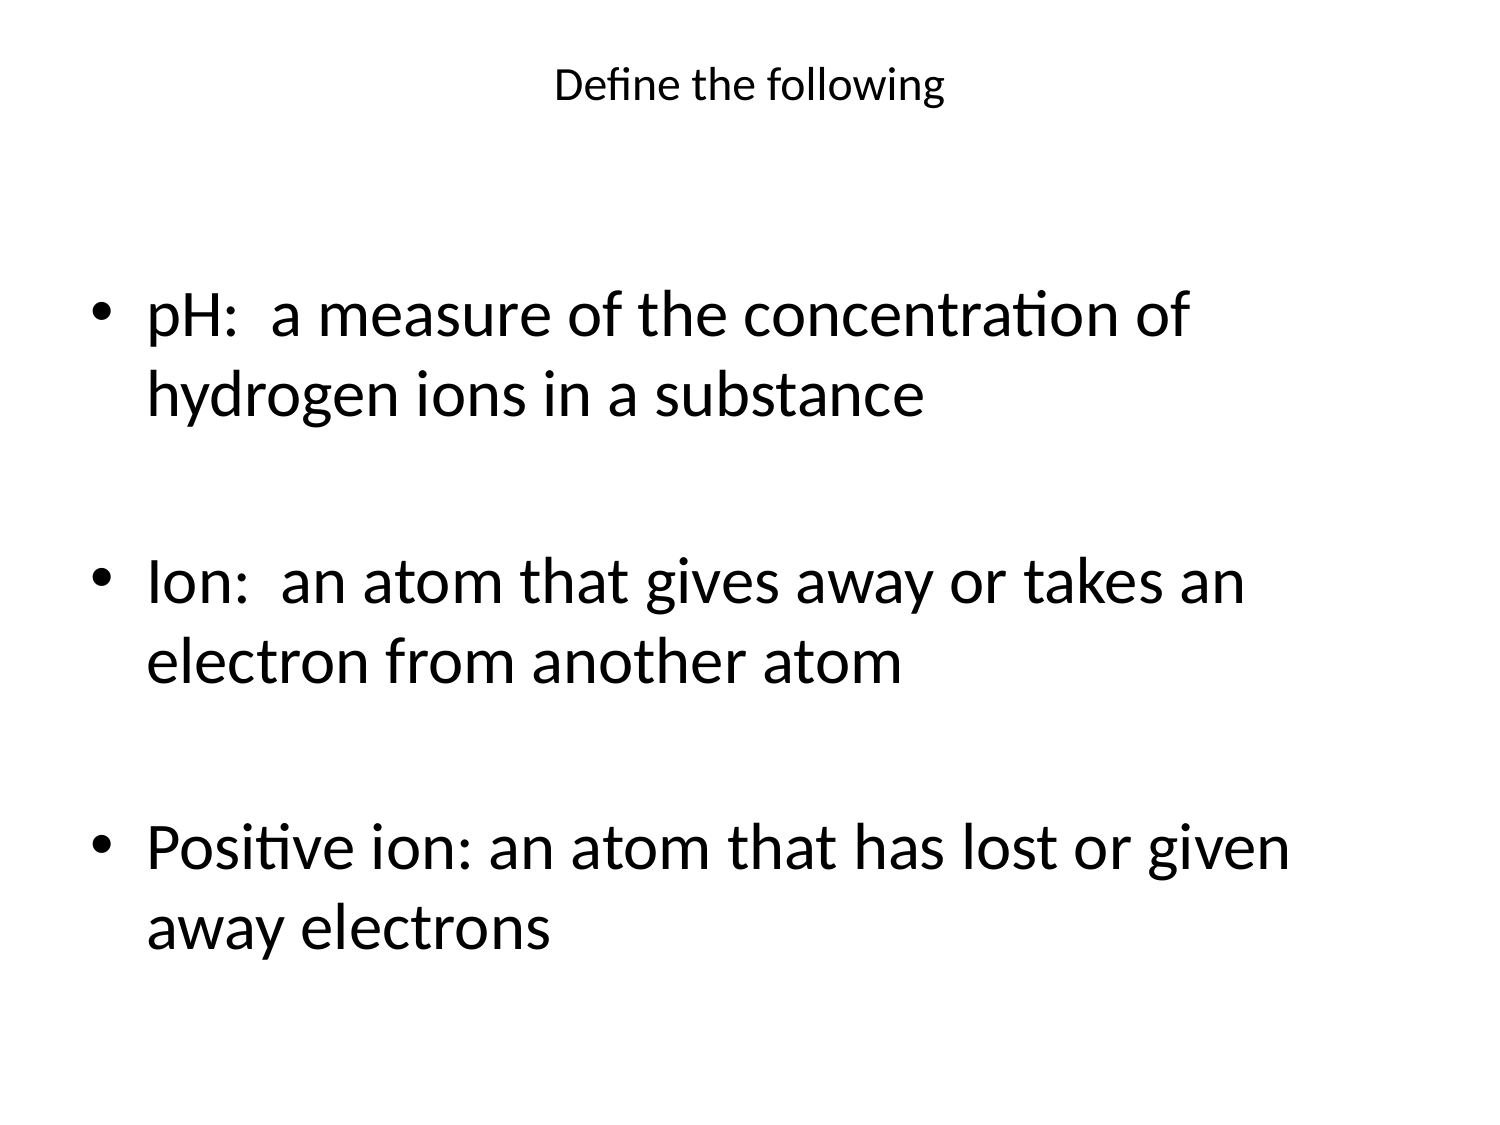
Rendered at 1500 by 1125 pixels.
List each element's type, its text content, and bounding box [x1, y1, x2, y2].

list pH: a measure of the concentration of hydrogen ions in a substance Ion: an atom that gives away or takes an electron from another atom Positive ion: an atom that has lost or given away electrons [75, 262, 1425, 1005]
title Define the following [75, 45, 1425, 233]
